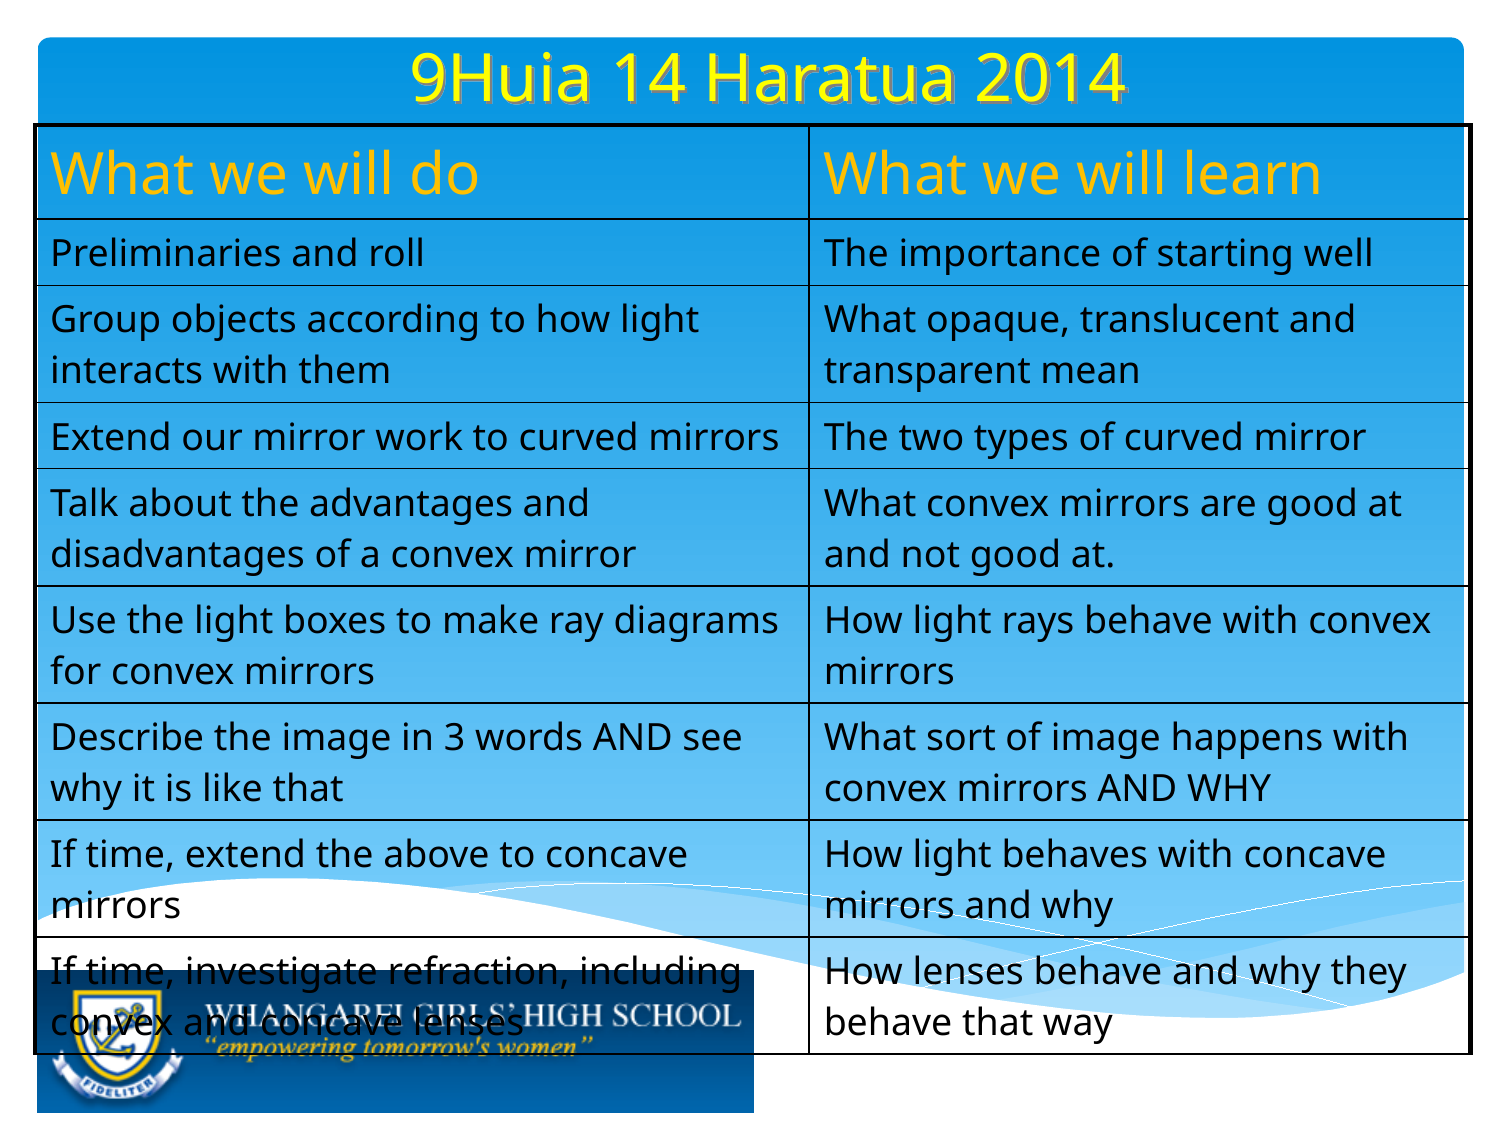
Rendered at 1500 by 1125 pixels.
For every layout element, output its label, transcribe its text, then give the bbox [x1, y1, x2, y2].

table_header What we will do [37, 127, 808, 218]
table_cell Use the light boxes to make ray diagrams for convex mirrors [37, 587, 808, 702]
table_cell What convex mirrors are good at and not good at. [810, 469, 1468, 585]
table_cell What sort of image happens with convex mirrors AND WHY [810, 704, 1468, 819]
table_cell Extend our mirror work to curved mirrors [37, 403, 808, 468]
table_cell Group objects according to how light interacts with them [37, 286, 808, 402]
text_box 9Huia 14 Haratua 2014 [162, 24, 1375, 123]
table_cell What opaque, translucent and transparent mean [810, 286, 1468, 402]
table_cell How lenses behave and why they behave that way [810, 938, 1468, 1053]
table_header What we will learn [810, 127, 1468, 218]
table_cell If time, extend the above to concave mirrors [37, 821, 808, 936]
table_cell The importance of starting well [810, 220, 1468, 285]
table_cell How light behaves with concave mirrors and why [810, 821, 1468, 936]
table_cell Talk about the advantages and disadvantages of a convex mirror [37, 469, 808, 585]
table_cell If time, investigate refraction, including convex and concave lenses [37, 938, 808, 1053]
picture [37, 970, 754, 1113]
table_cell Describe the image in 3 words AND see why it is like that [37, 704, 808, 819]
table_cell How light rays behave with convex mirrors [810, 587, 1468, 702]
table_cell Preliminaries and roll [37, 220, 808, 285]
table_cell The two types of curved mirror [810, 403, 1468, 468]
